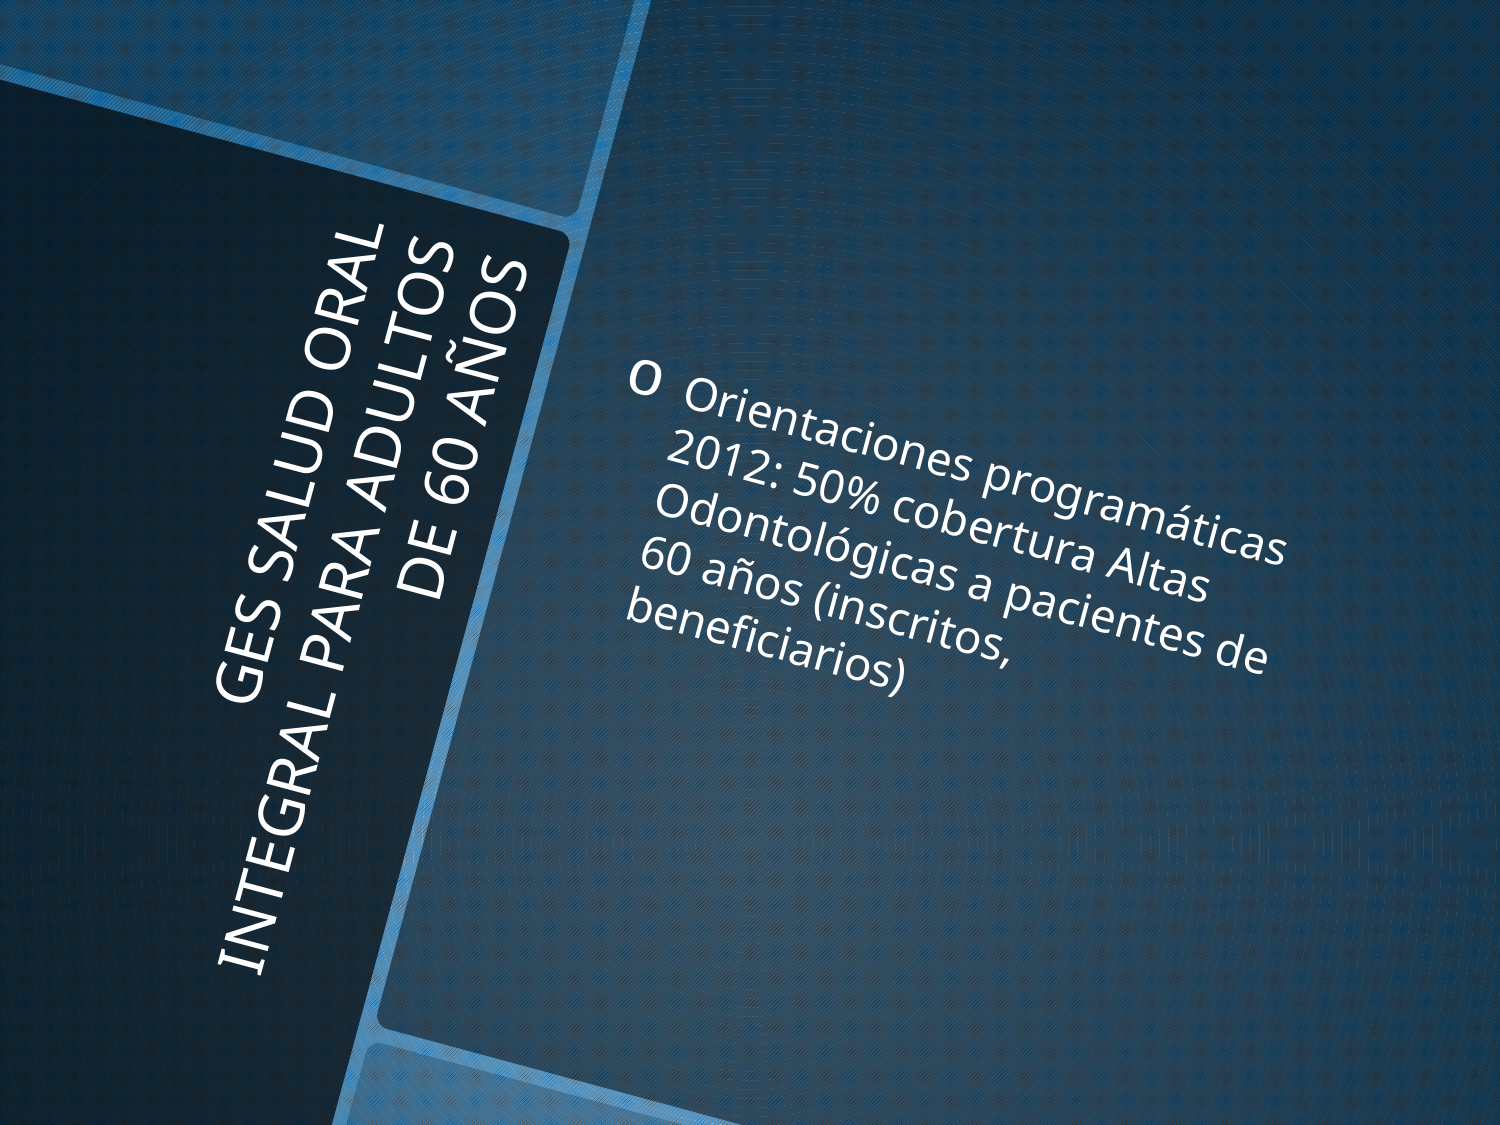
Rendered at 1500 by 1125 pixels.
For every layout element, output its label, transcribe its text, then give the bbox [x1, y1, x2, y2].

list Orientaciones programáticas 2012: 50% cobertura Altas Odontológicas a pacientes de 60 años (inscritos, beneficiarios) [476, 72, 1430, 1075]
title GES SALUD ORAL INTEGRAL PARA ADULTOS DE 60 AÑOS [69, 181, 554, 1056]
